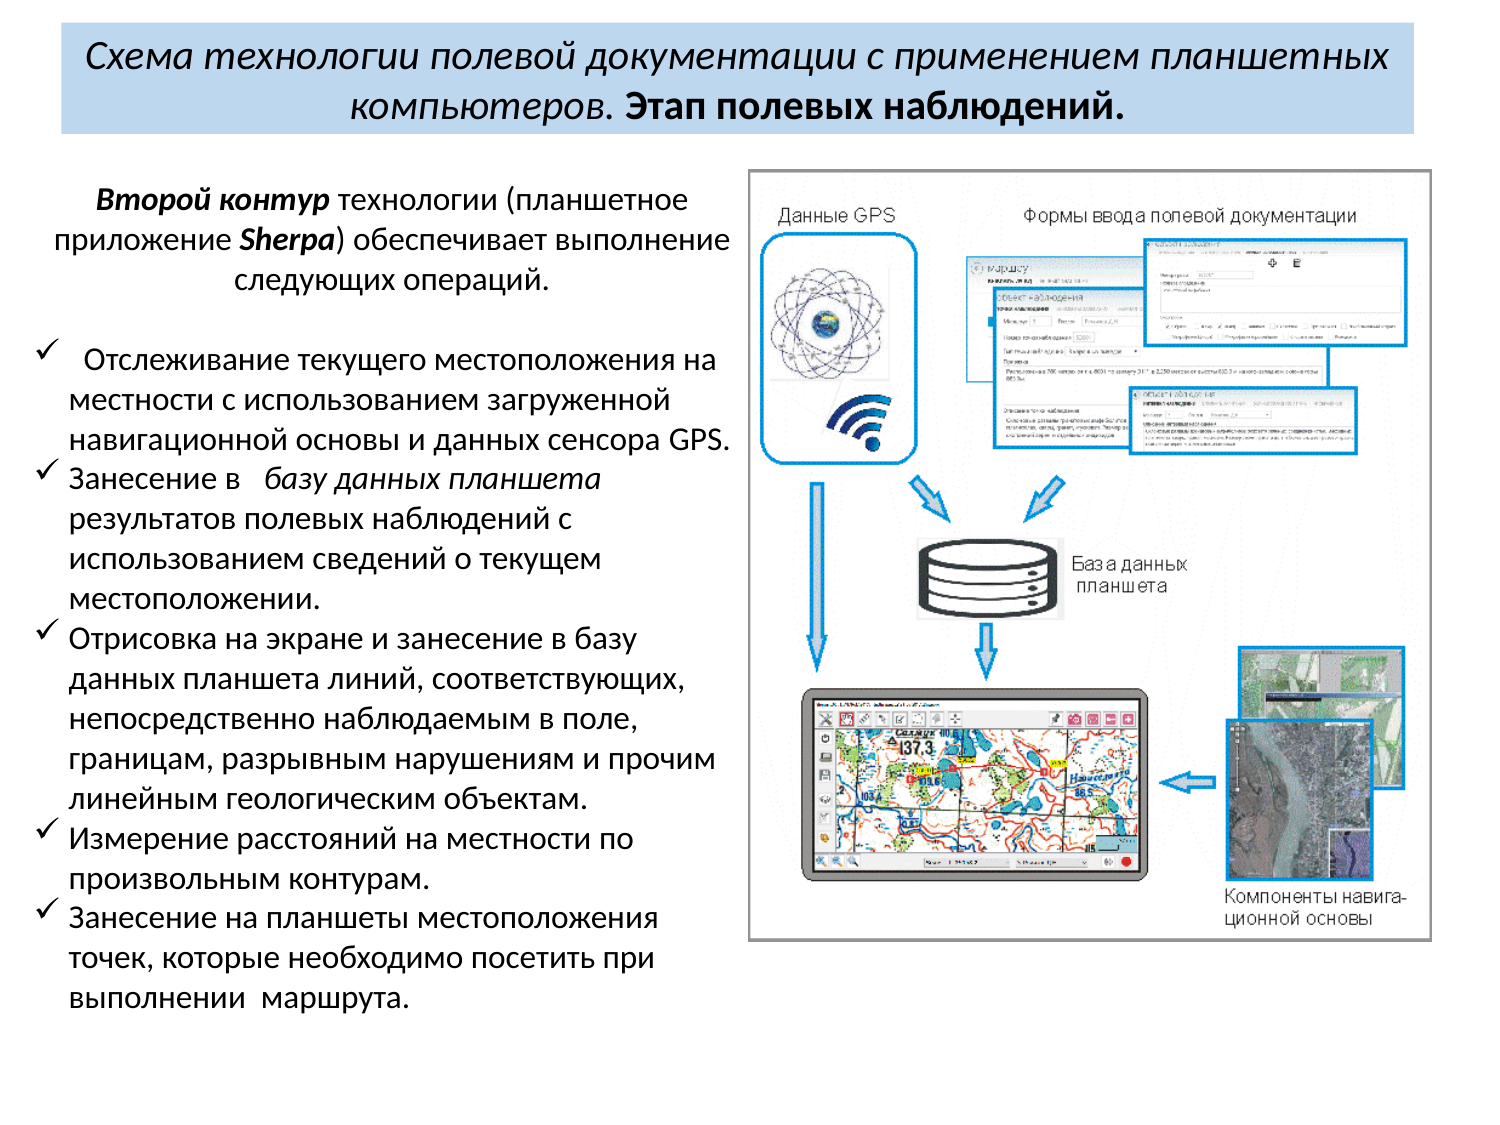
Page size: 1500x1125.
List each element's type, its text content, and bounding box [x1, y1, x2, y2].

picture [748, 169, 1432, 942]
text_box Второй контур технологии (планшетное приложение Sherpa) обеспечивает выполнение следующих операций. Отслеживание текущего местоположения на местности с использованием загруженной навигационной основы и данных сенсора GPS. Занесение в базу данных планшета результатов полевых наблюдений с использованием сведений о текущем местоположении. Отрисовка на экране и занесение в базу данных планшета линий, соответствующих, непосредственно наблюдаемым в поле, границам, разрывным нарушениям и прочим линейным геологическим объектам. Измерение расстояний на местности по произвольным контурам. Занесение на планшеты местоположения точек, которые необходимо посетить при выполнении маршрута. [18, 169, 766, 1023]
text_box Схема технологии полевой документации с применением планшетных компьютеров. Этап полевых наблюдений. [61, 22, 1414, 134]
